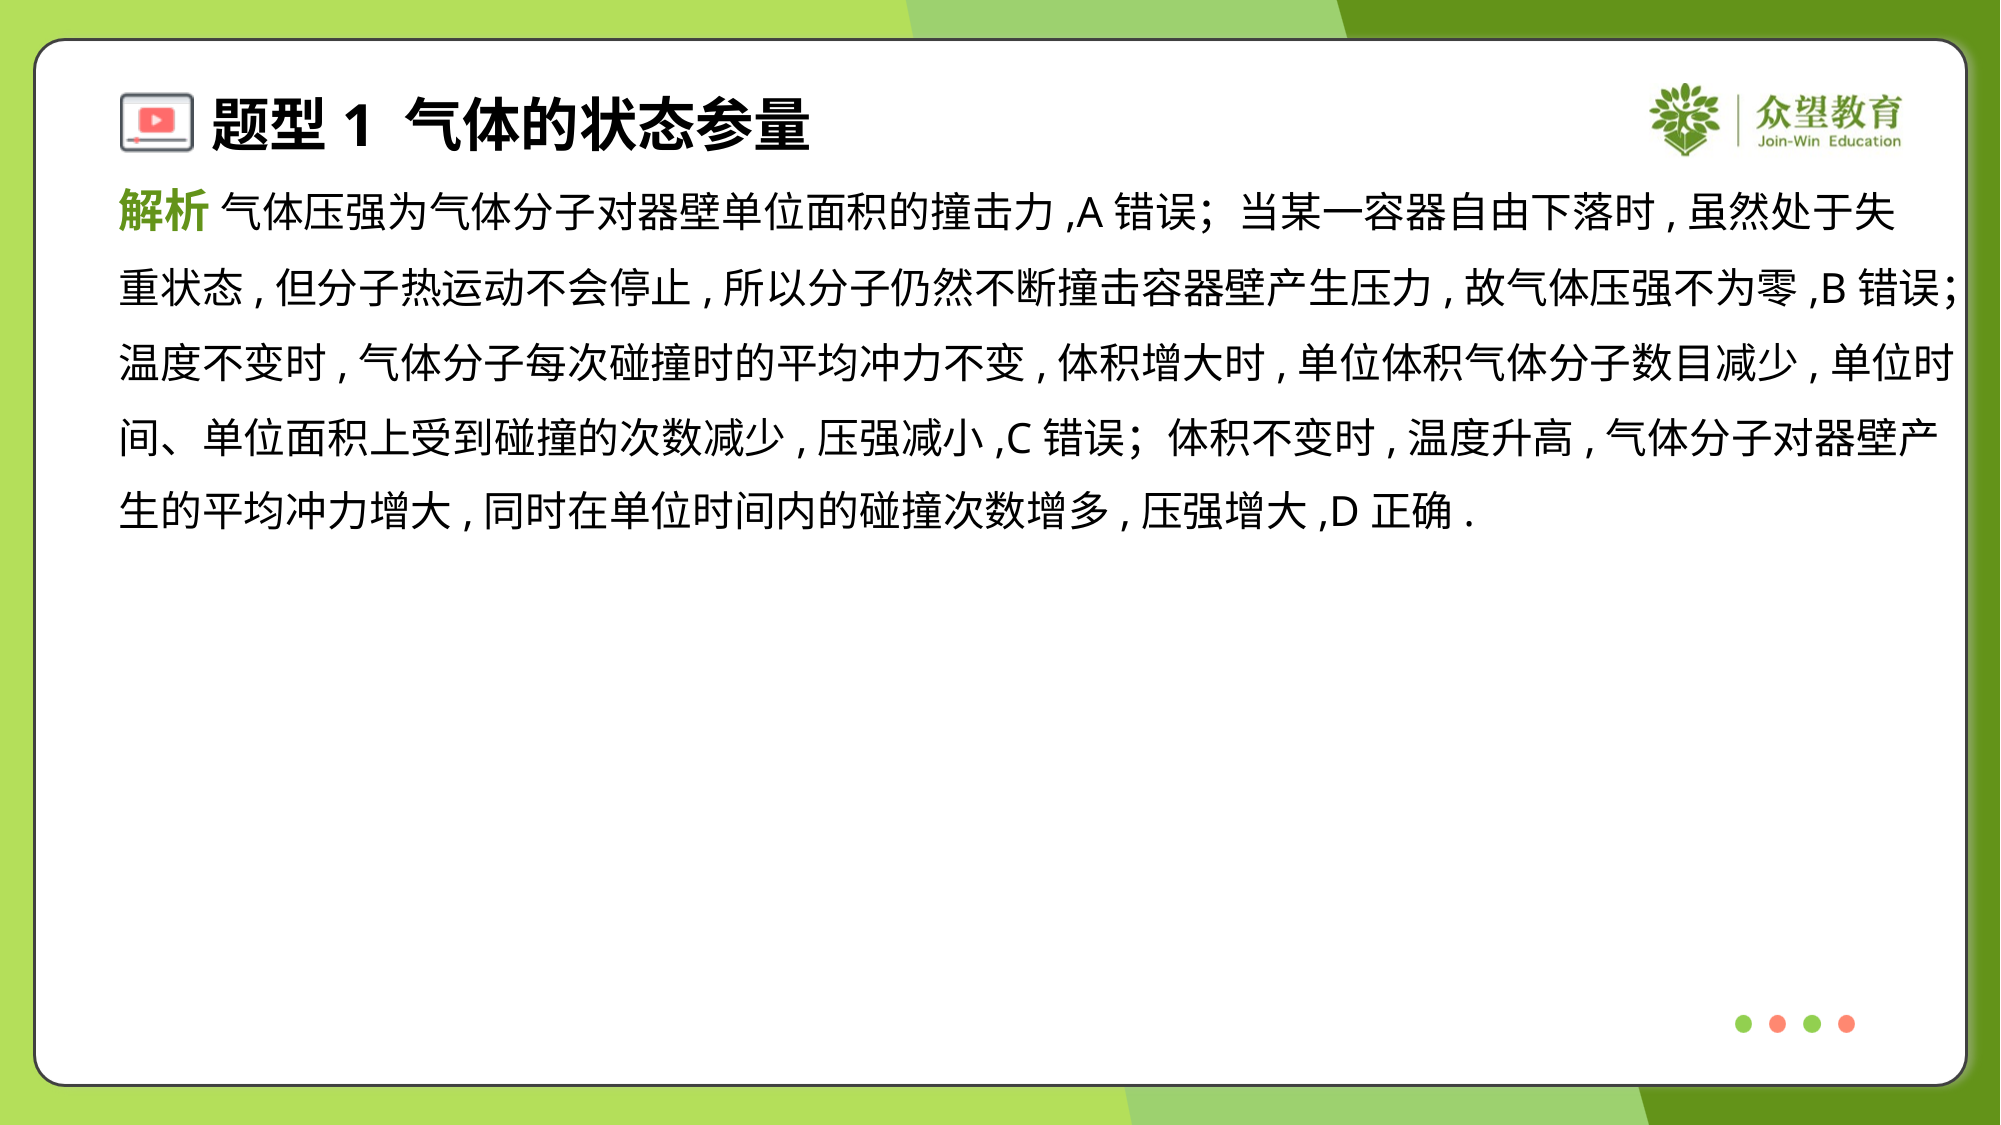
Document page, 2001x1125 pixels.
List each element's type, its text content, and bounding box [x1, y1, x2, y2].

picture [0, 0, 2000, 1125]
text_box 解析 气体压强为气体分子对器壁单位面积的撞击力,A错误；当某一容器自由下落时,虽然处于失 重状态,但分子热运动不会停止,所以分子仍然不断撞击容器壁产生压力,故气体压强不为零,B错误； 温度不变时,气体分子每次碰撞时的平均冲力不变,体积增大时,单位体积气体分子数目减少,单位时 间、单位面积上受到碰撞的次数减少,压强减小,C错误；体积不变时,温度升高,气体分子对器壁产 生的平均冲力增大,同时在单位时间内的碰撞次数增多,压强增大,D正确. [118, 159, 1883, 527]
